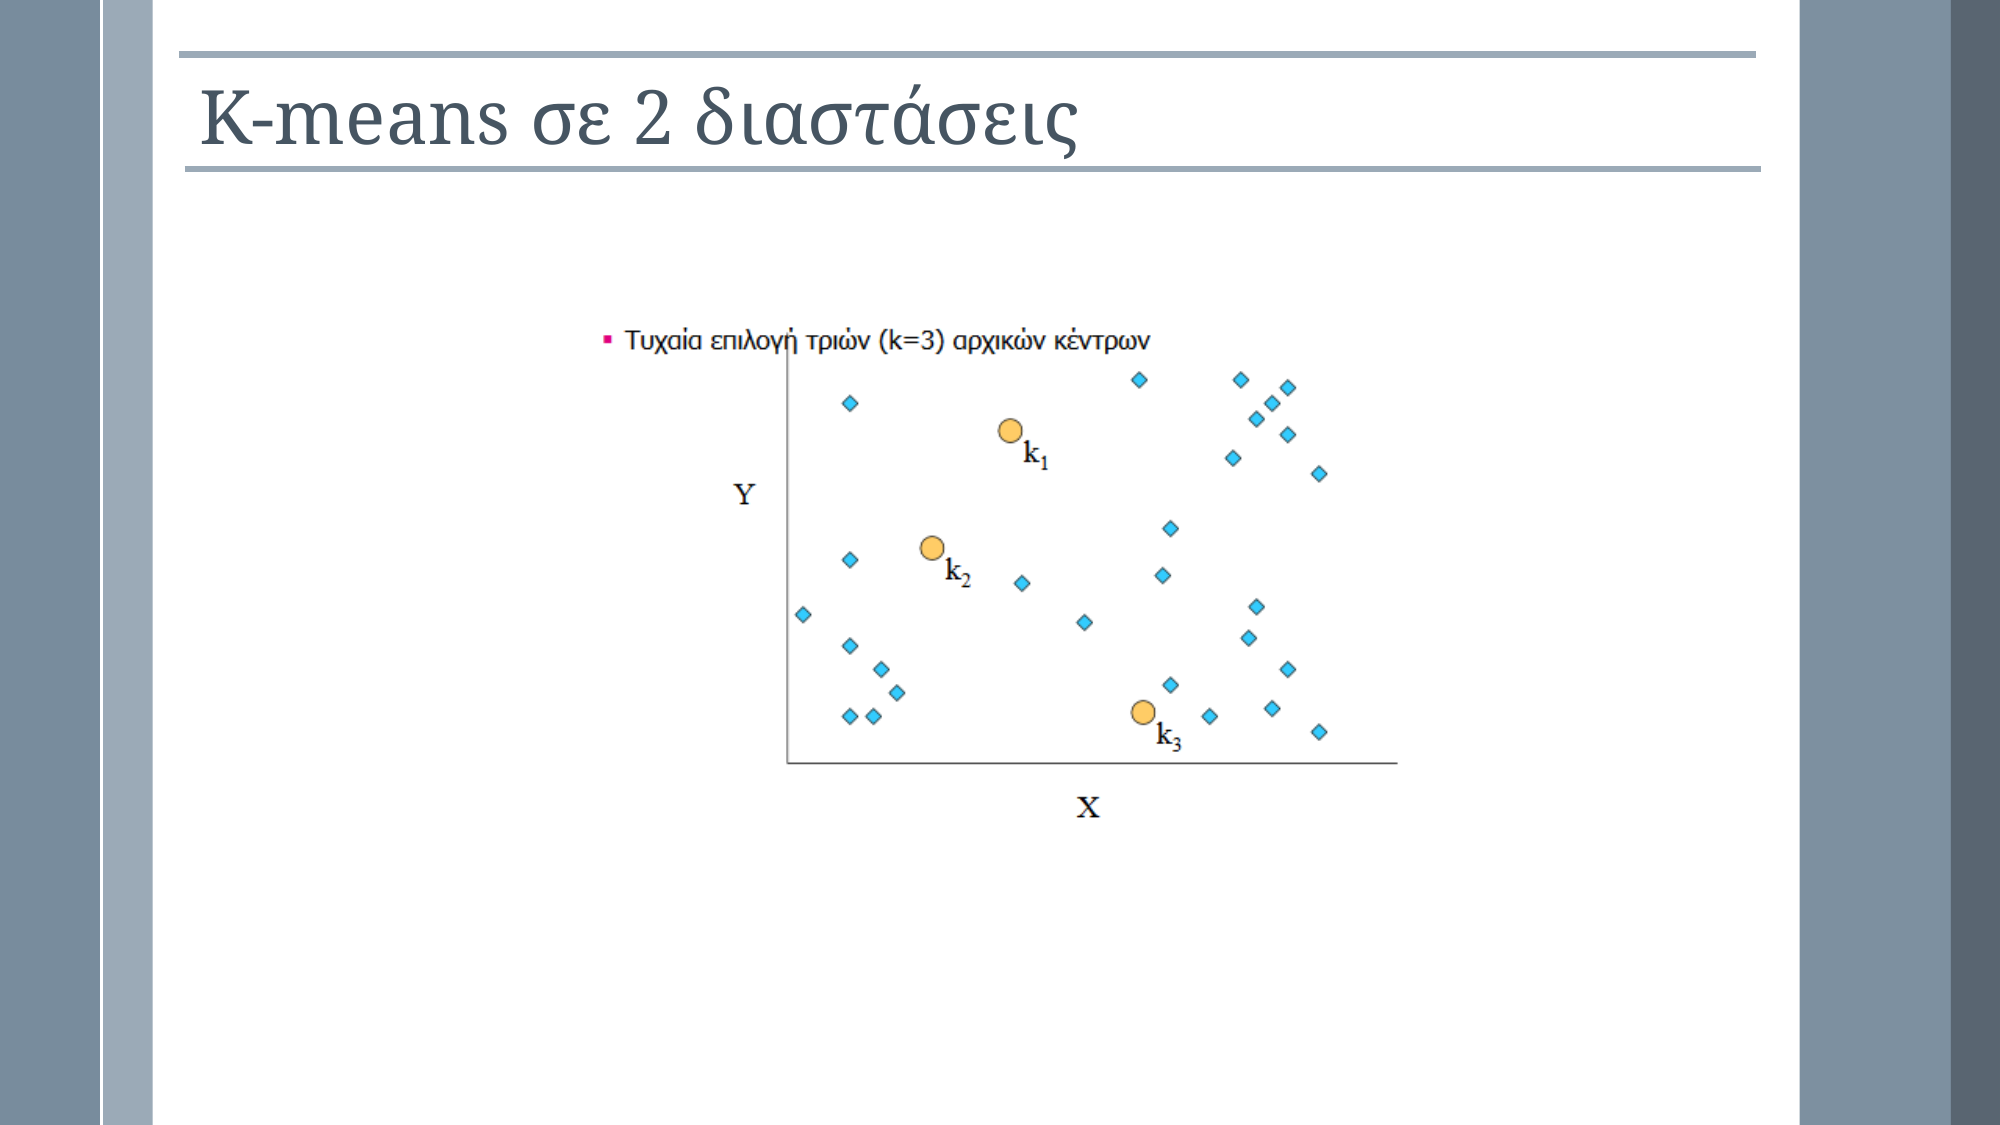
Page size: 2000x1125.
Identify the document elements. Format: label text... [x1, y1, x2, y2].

text_box K-means σε 2 διαστάσεις [184, 62, 1756, 167]
picture [587, 298, 1412, 827]
